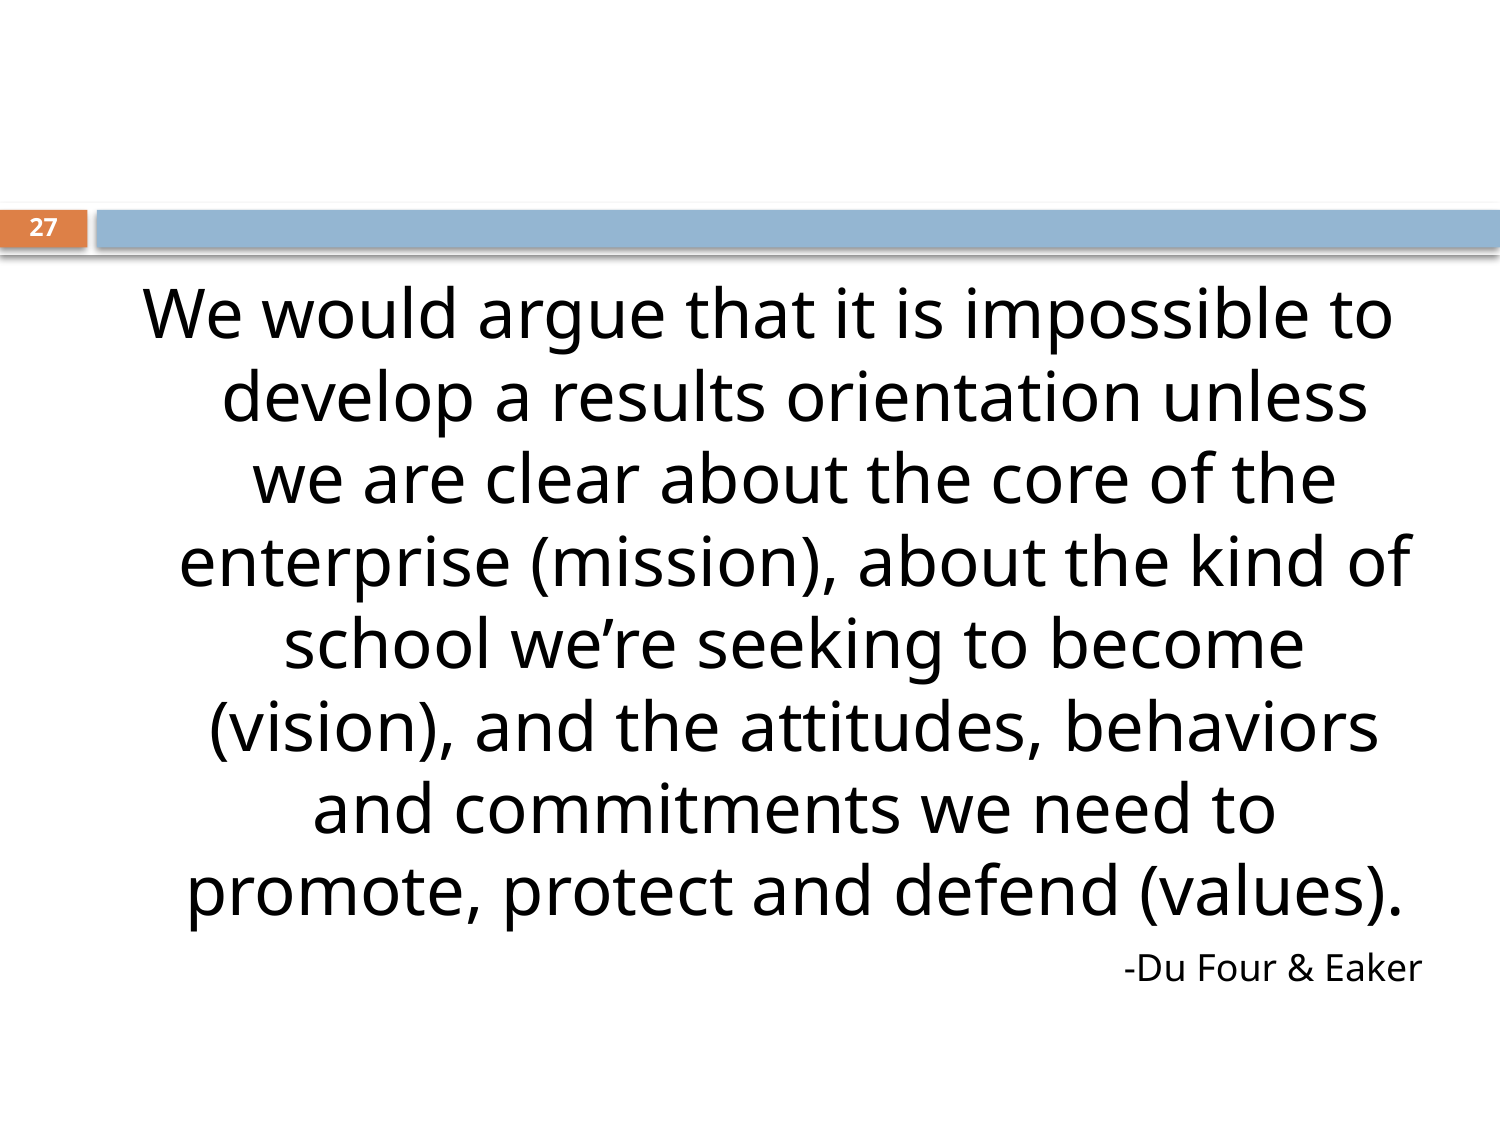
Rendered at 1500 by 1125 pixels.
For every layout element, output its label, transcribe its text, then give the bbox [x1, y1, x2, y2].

slide_number 27 [0, 208, 88, 249]
list We would argue that it is impossible to develop a results orientation unless we are clear about the core of the enterprise (mission), about the kind of school we’re seeking to become (vision), and the attitudes, behaviors and commitments we need to promote, protect and defend (values). -Du Four & Eaker [100, 262, 1439, 1001]
